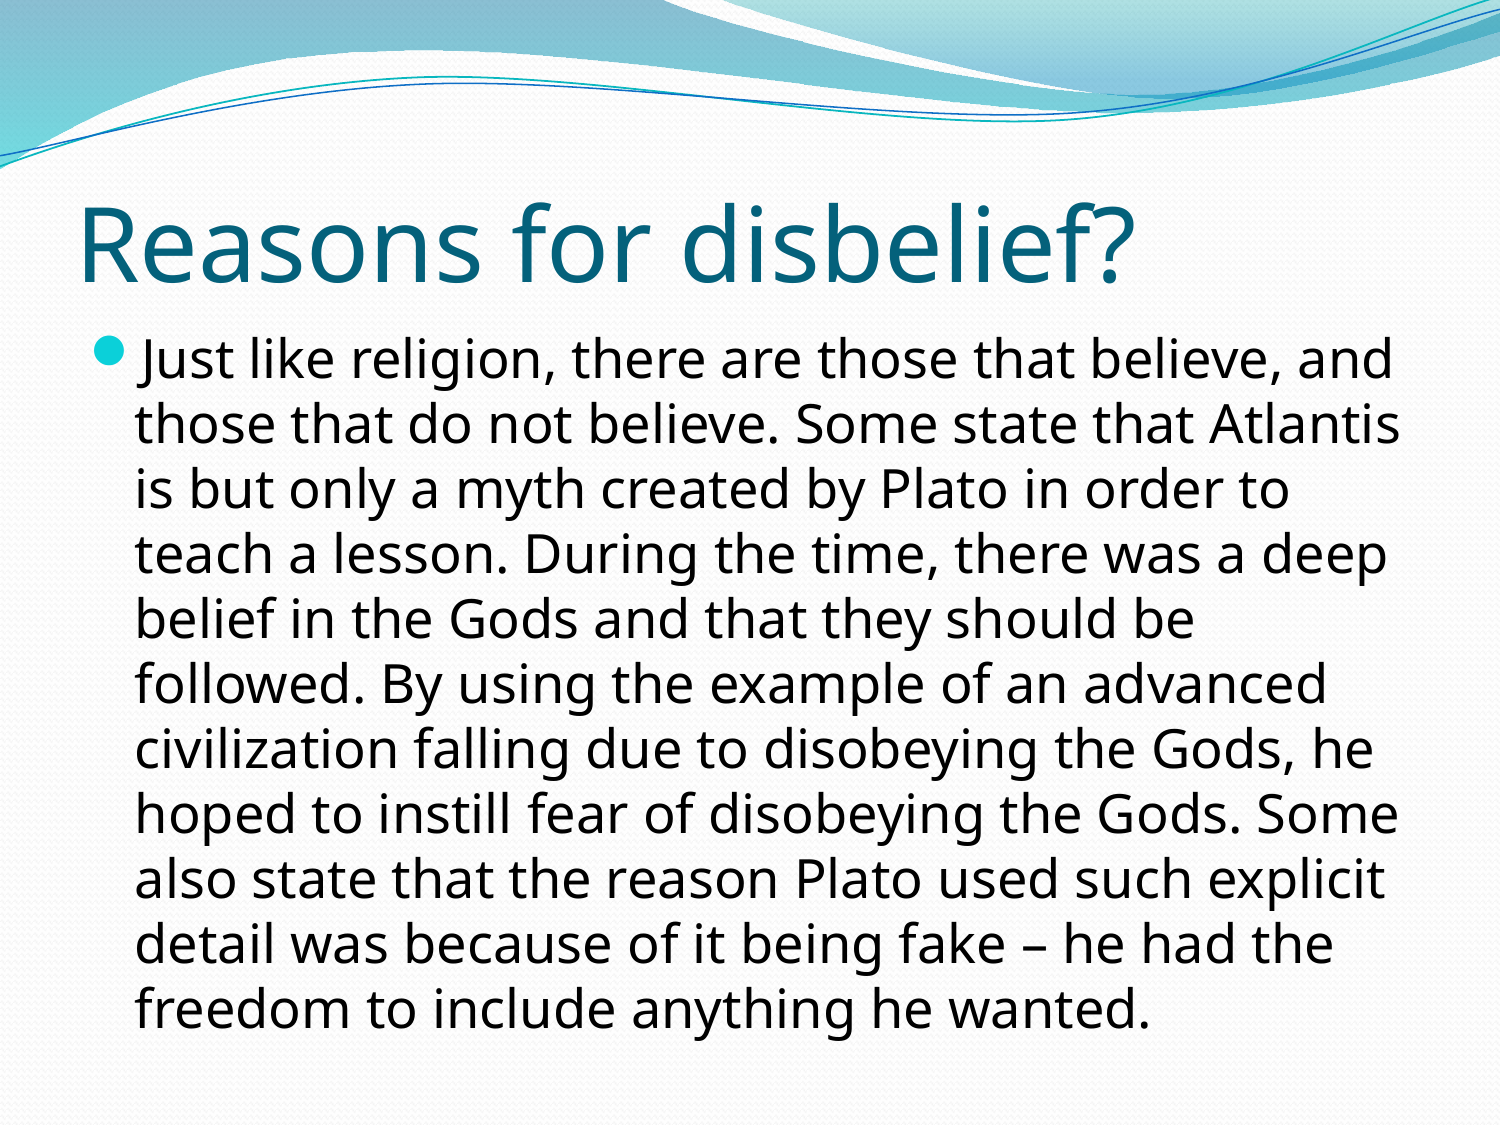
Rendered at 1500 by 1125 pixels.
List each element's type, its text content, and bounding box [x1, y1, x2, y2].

title Reasons for disbelief? [75, 115, 1425, 303]
list Just like religion, there are those that believe, and those that do not believe. Some state that Atlantis is but only a myth created by Plato in order to teach a lesson. During the time, there was a deep belief in the Gods and that they should be followed. By using the example of an advanced civilization falling due to disobeying the Gods, he hoped to instill fear of disobeying the Gods. Some also state that the reason Plato used such explicit detail was because of it being fake – he had the freedom to include anything he wanted. [75, 317, 1425, 1038]
